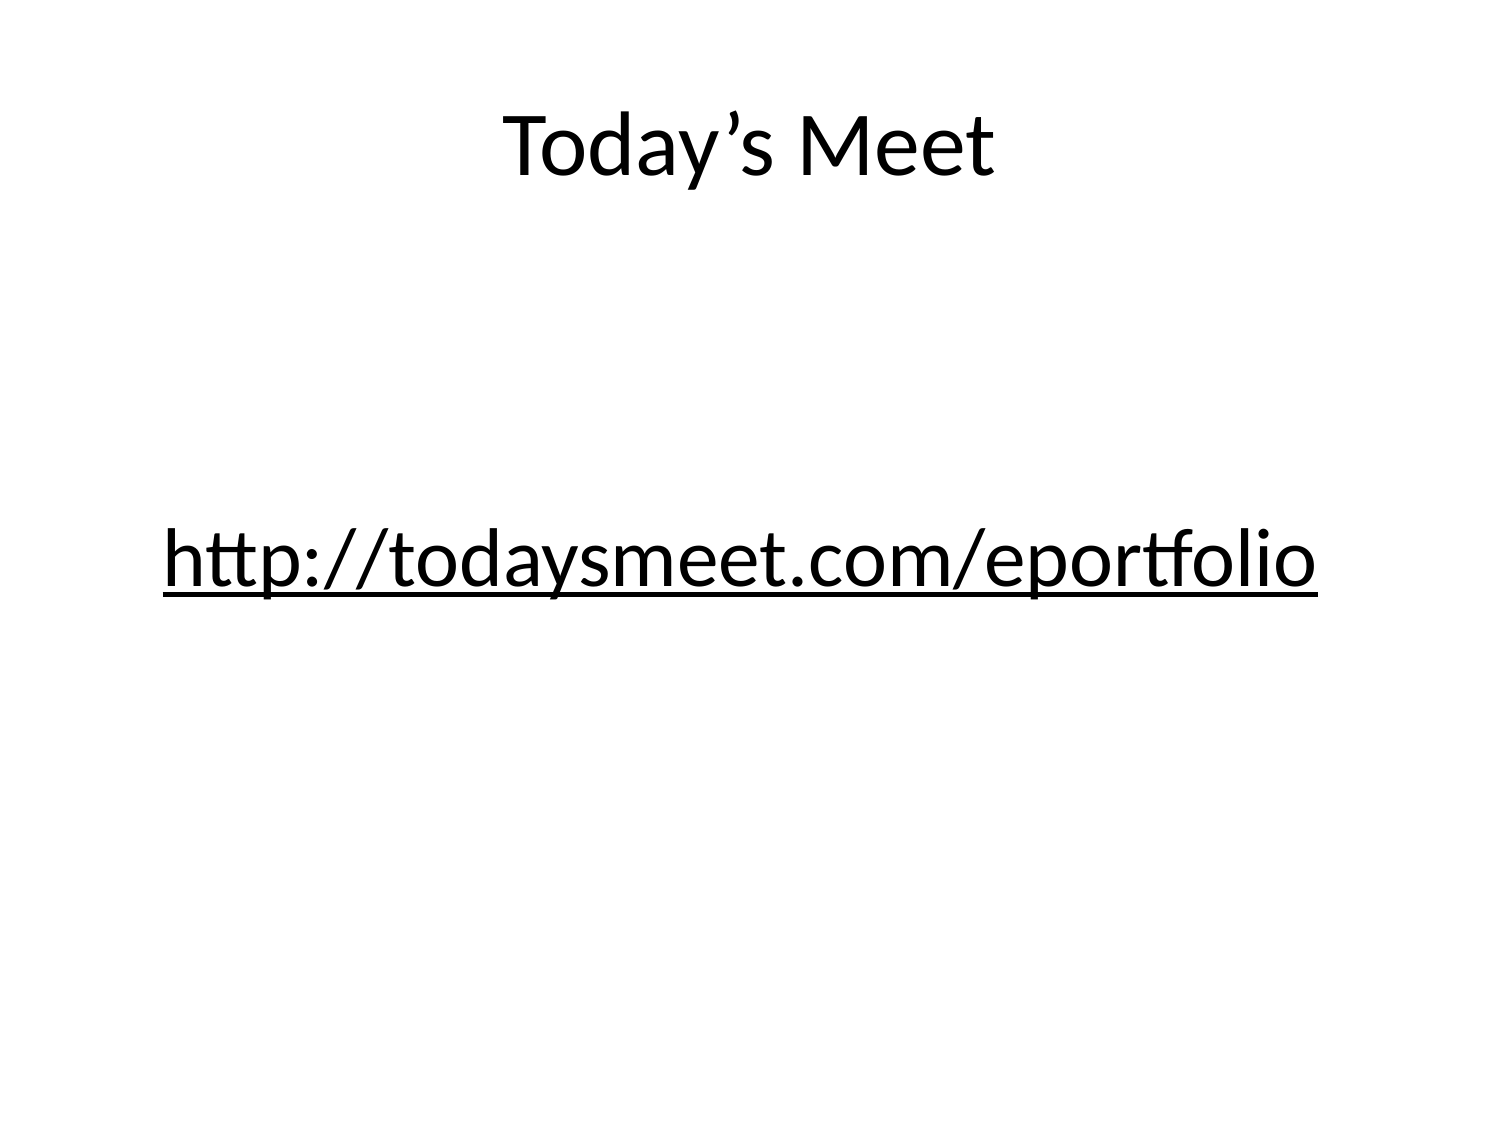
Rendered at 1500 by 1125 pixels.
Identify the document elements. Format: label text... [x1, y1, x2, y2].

title Today’s Meet [75, 45, 1425, 233]
list http://todaysmeet.com/eportfolio [75, 262, 1425, 1005]
